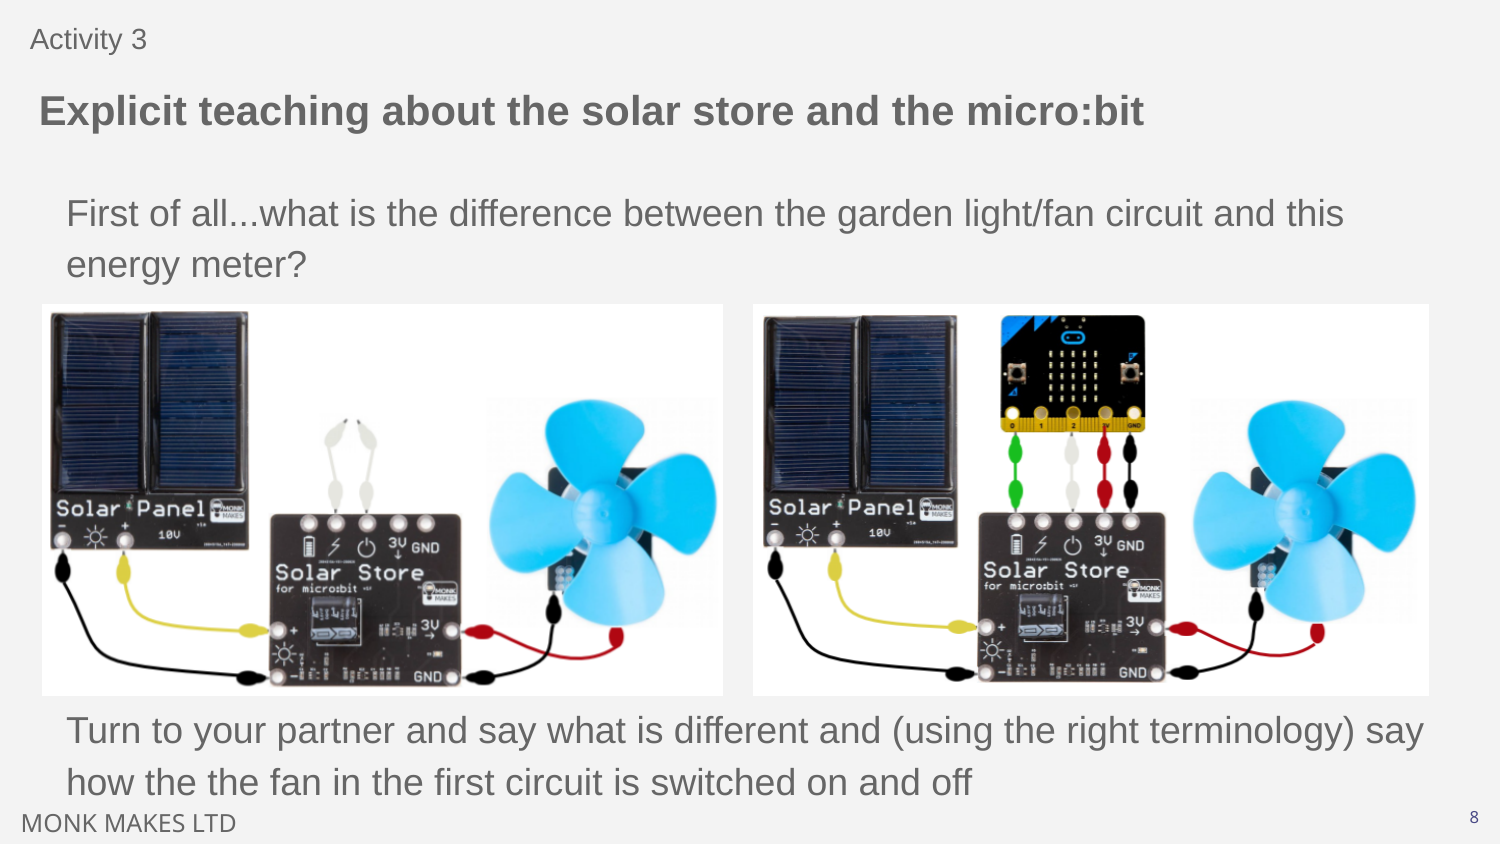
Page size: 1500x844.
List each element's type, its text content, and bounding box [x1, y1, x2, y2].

picture [753, 303, 1429, 696]
slide_number ‹#› [1448, 792, 1500, 844]
picture [42, 303, 724, 696]
list First of all...what is the difference between the garden light/fan circuit and this energy meter? Turn to your partner and say what is different and (using the right terminology) say how the the fan in the first circuit is switched on and off [51, 166, 1449, 793]
subtitle Activity 3 [14, 0, 1500, 52]
title Explicit teaching about the solar store and the micro:bit [24, 52, 1422, 167]
